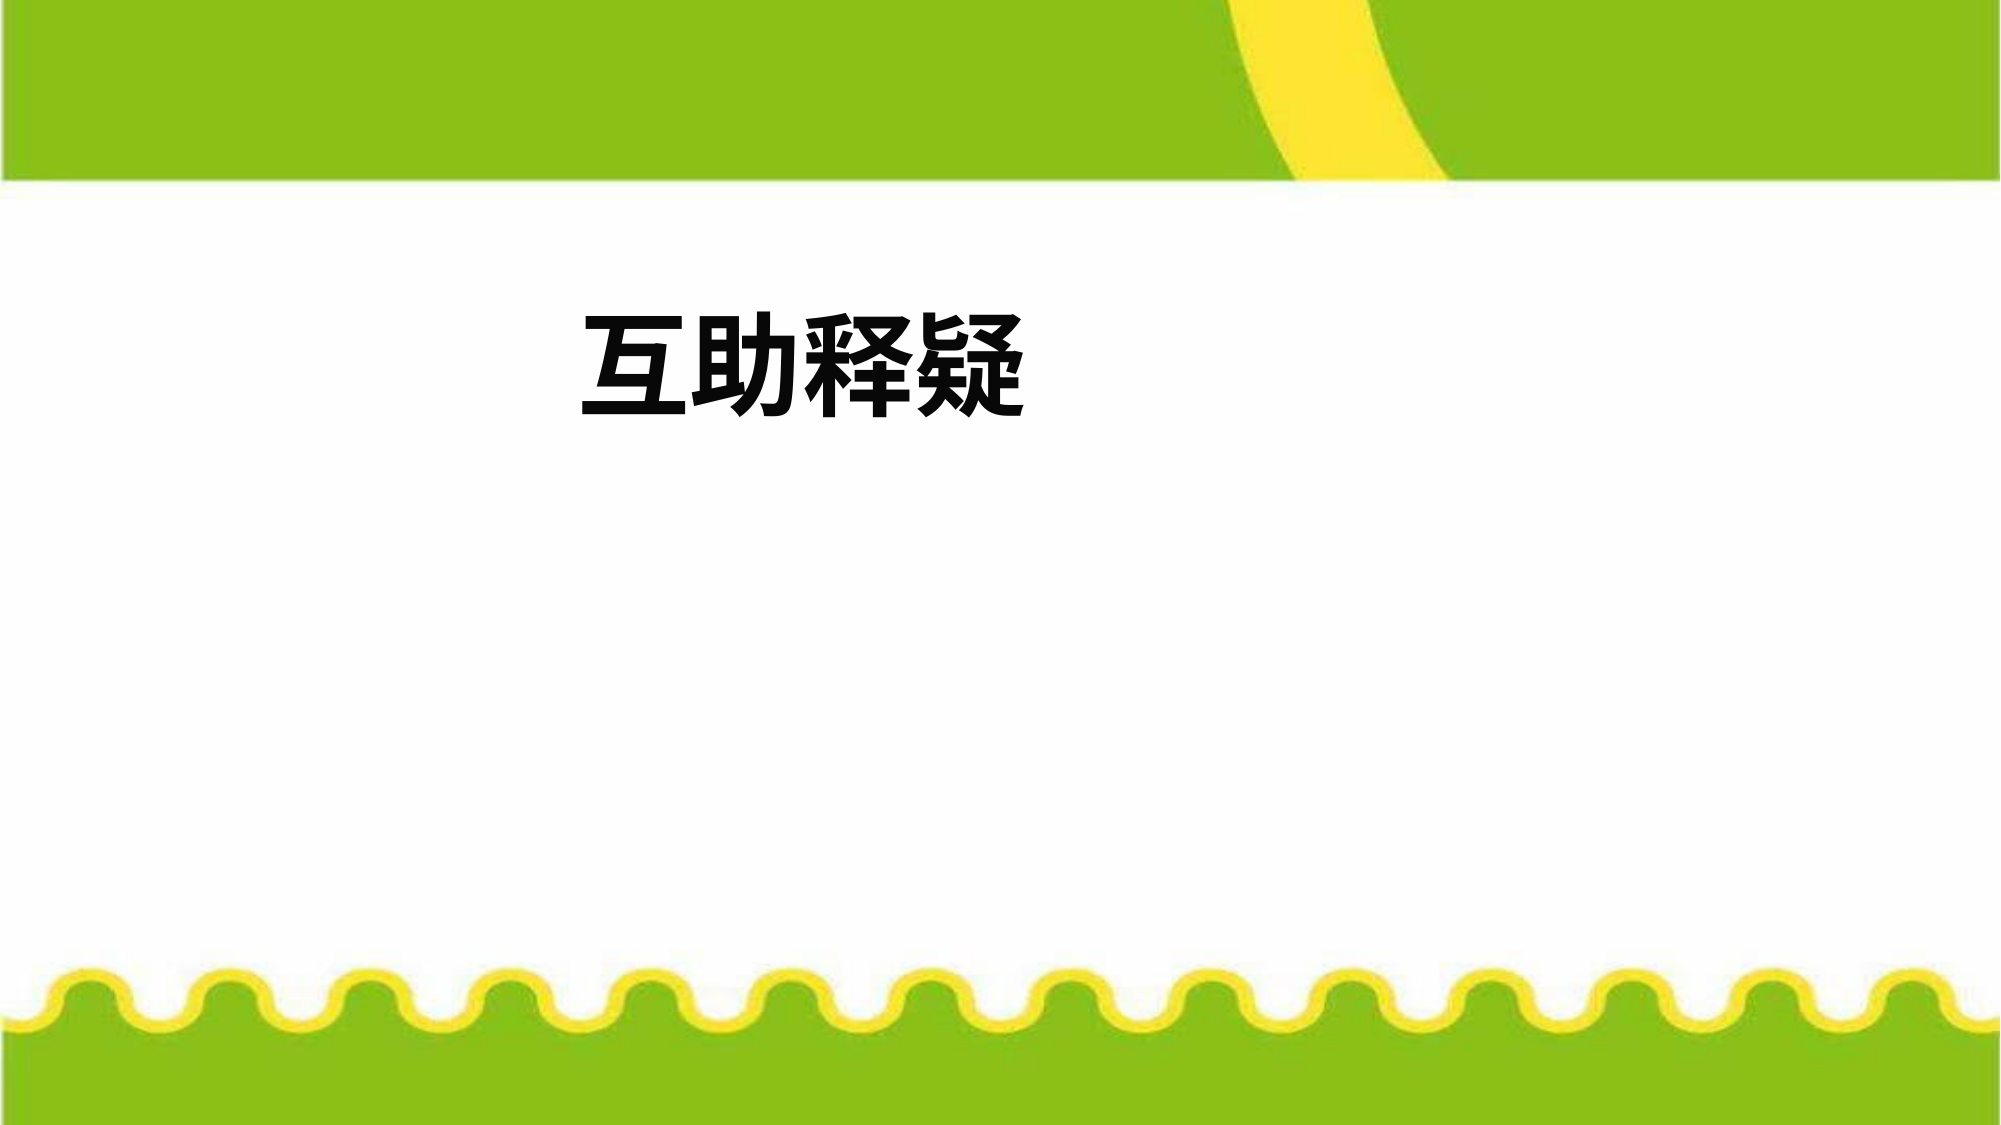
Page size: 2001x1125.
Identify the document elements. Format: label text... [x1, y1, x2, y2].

picture [0, 0, 2001, 1125]
text_box 互助释疑 [562, 287, 1200, 438]
